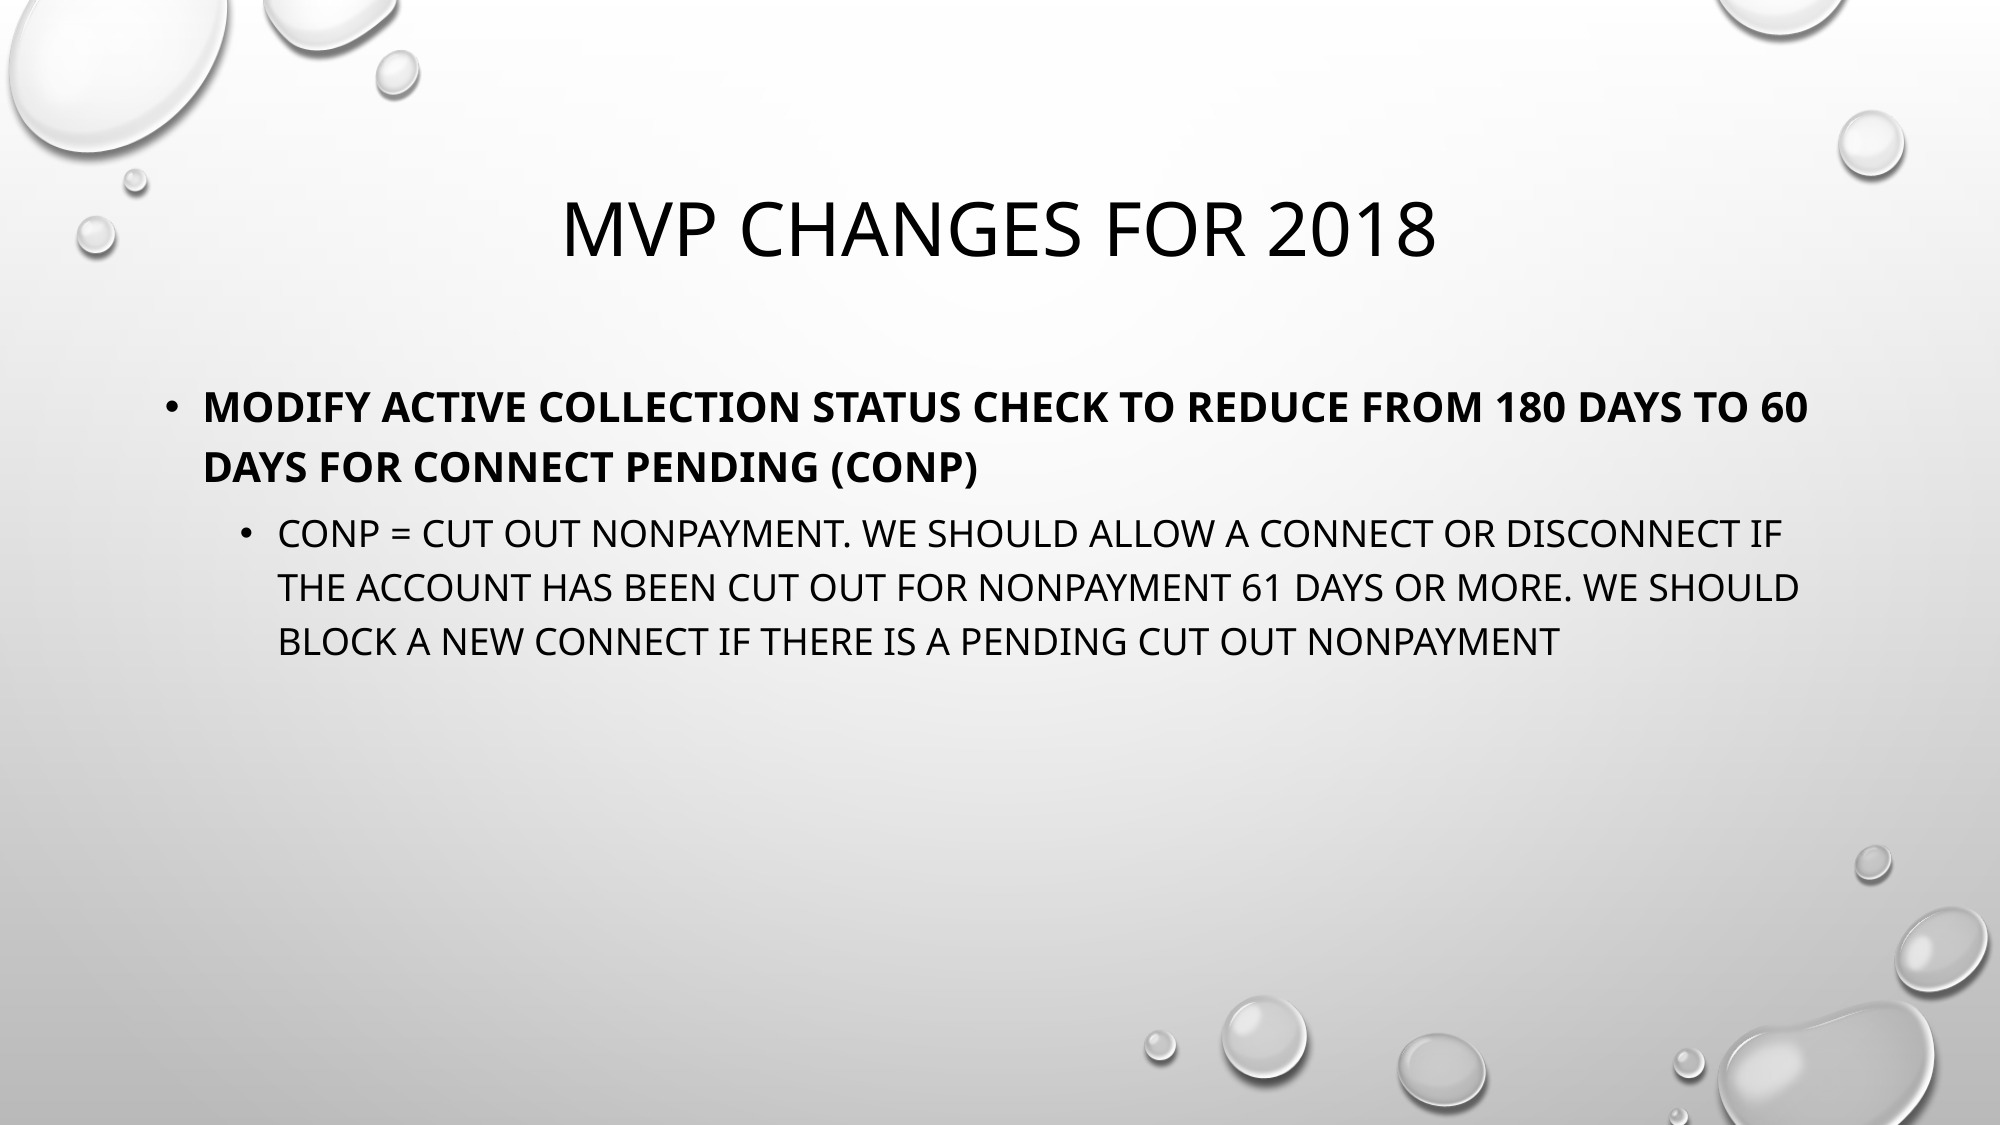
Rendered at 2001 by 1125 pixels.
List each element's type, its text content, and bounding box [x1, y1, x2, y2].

title MVP Changes for 2018 [149, 101, 1851, 364]
list Modify active collection status check to reduce from 180 days to 60 days for Connect Pending (CONP) CONP = Cut Out Nonpayment. We should allow a connect or disconnect if the account has been cut out for nonpayment 61 days or more. We should block a new connect if there is a pending cut out nonpayment [149, 363, 1850, 1125]
picture [0, 0, 2000, 1125]
